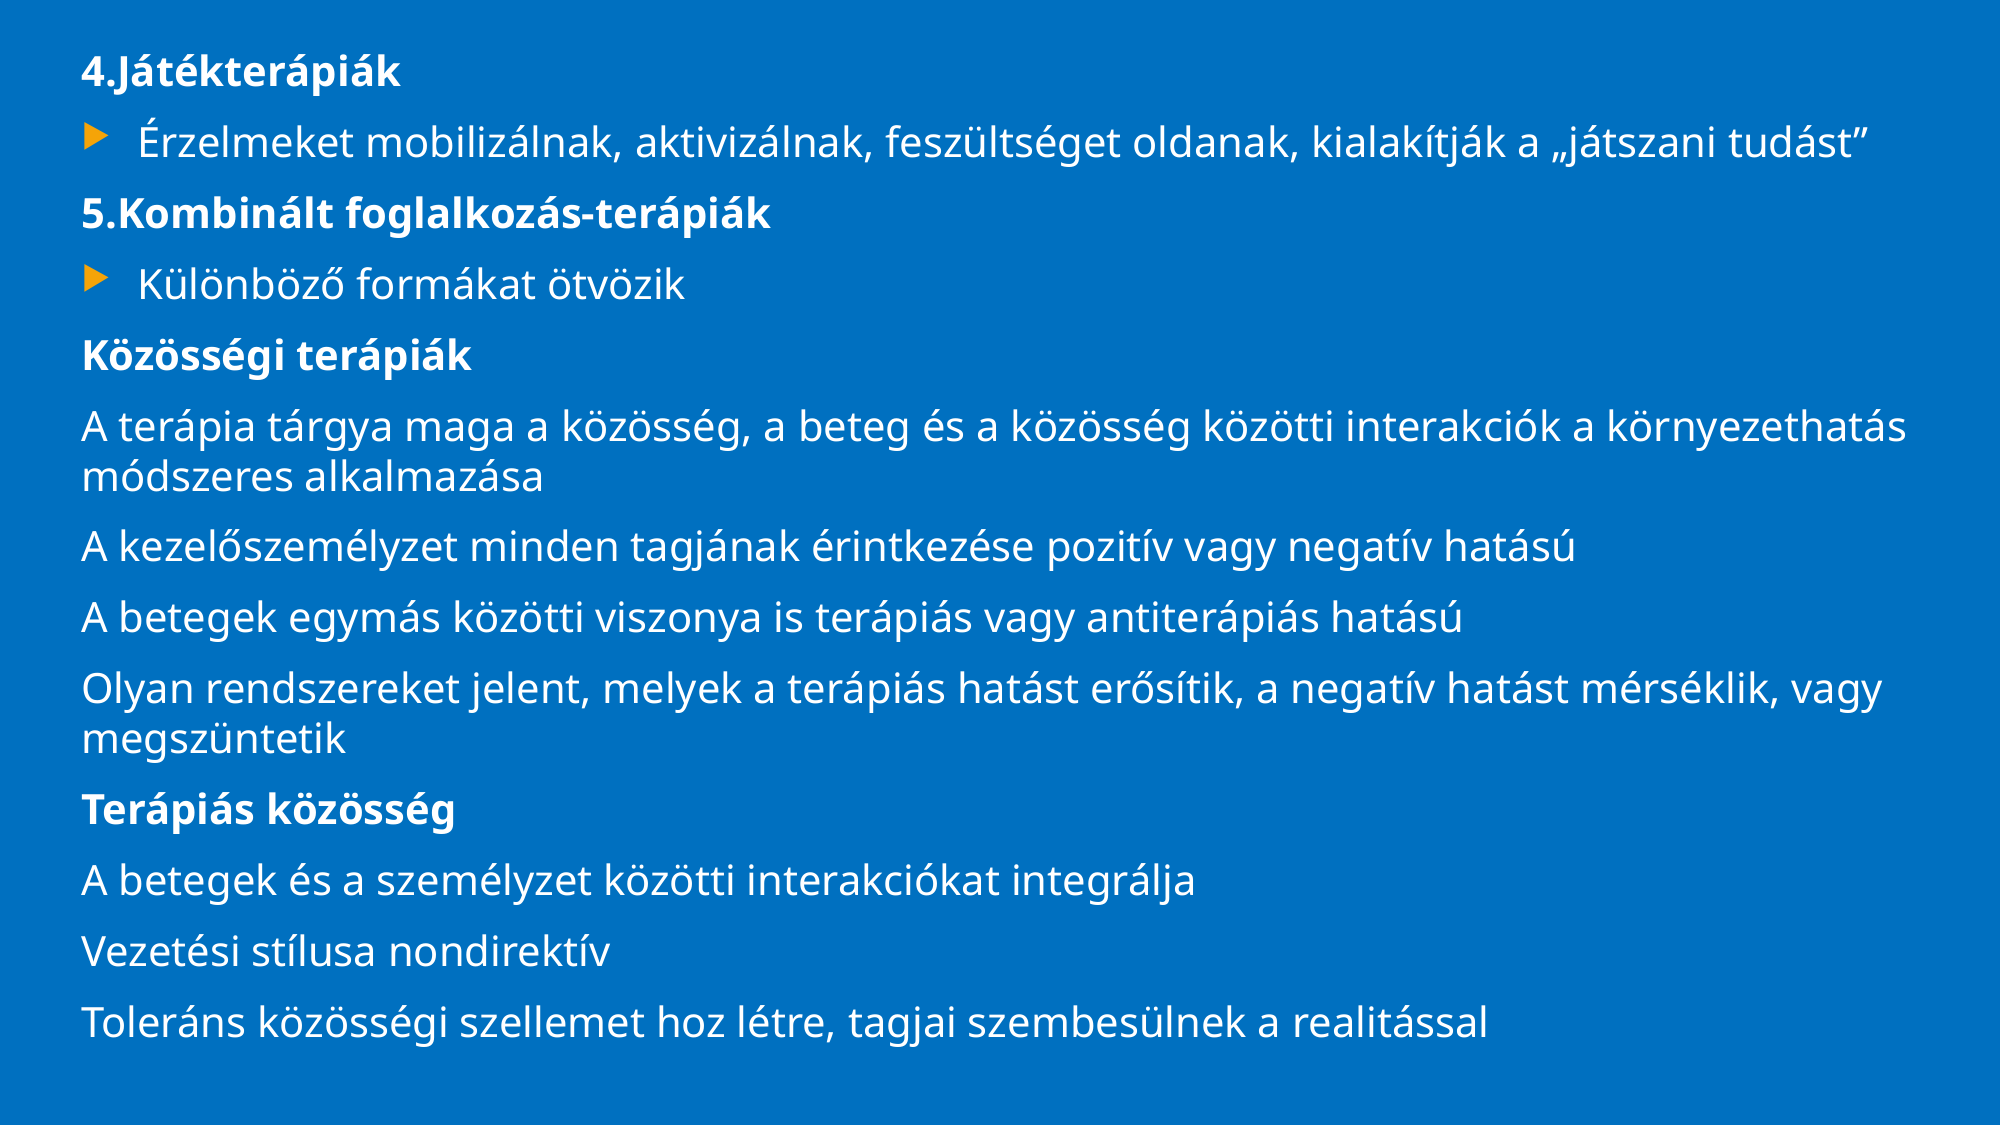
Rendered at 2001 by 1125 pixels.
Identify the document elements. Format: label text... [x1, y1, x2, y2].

list 4.Játékterápiák Érzelmeket mobilizálnak, aktivizálnak, feszültséget oldanak, kialakítják a „játszani tudást” 5.Kombinált foglalkozás-terápiák Különböző formákat ötvözik Közösségi terápiák A terápia tárgya maga a közösség, a beteg és a közösség közötti interakciók a környezethatás módszeres alkalmazása A kezelőszemélyzet minden tagjának érintkezése pozitív vagy negatív hatású A betegek egymás közötti viszonya is terápiás vagy antiterápiás hatású Olyan rendszereket jelent, melyek a terápiás hatást erősítik, a negatív hatást mérséklik, vagy megszüntetik Terápiás közösség A betegek és a személyzet közötti interakciókat integrálja Vezetési stílusa nondirektív Toleráns közösségi szellemet hoz létre, tagjai szembesülnek a realitással [66, 37, 2000, 1125]
